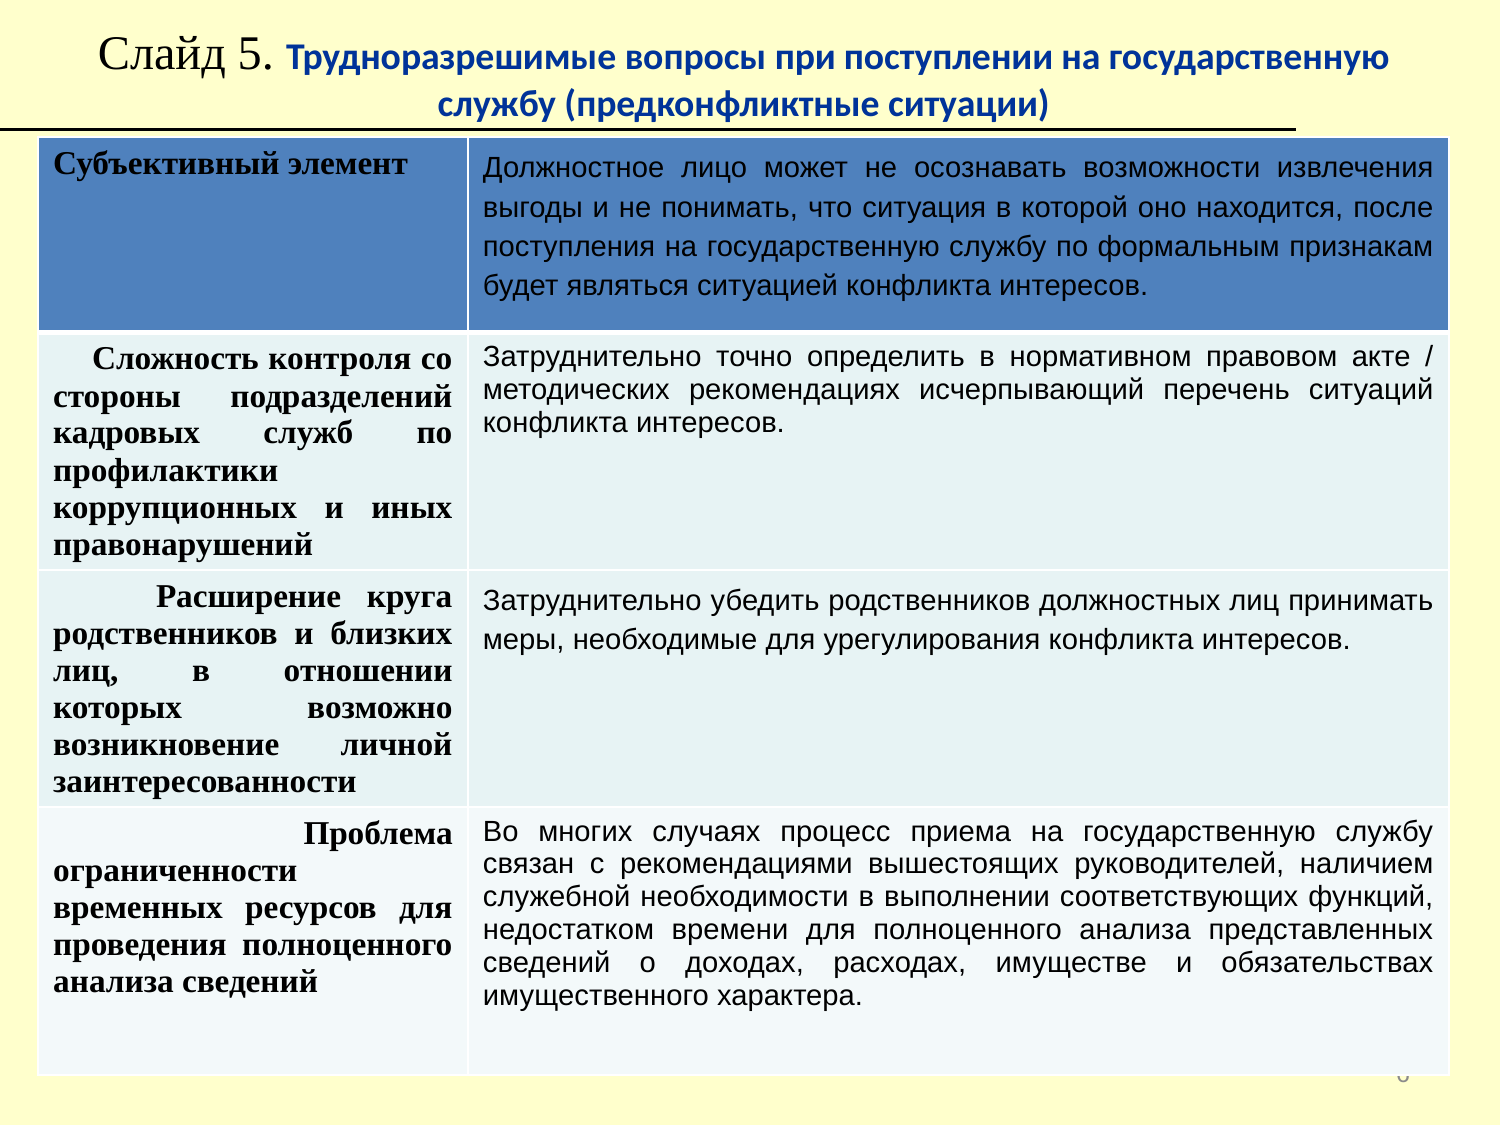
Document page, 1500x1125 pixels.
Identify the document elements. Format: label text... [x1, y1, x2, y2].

table_cell Сложность контроля со стороны подразделений кадровых служб по профилактики коррупционных и иных правонарушений [39, 335, 467, 569]
table_cell Во многих случаях процесс приема на государственную службу связан с рекомендациями вышестоящих руководителей, наличием служебной необходимости в выполнении соответствующих функций, недостатком времени для полноценного анализа представленных сведений о доходах, расходах, имуществе и обязательствах имущественного характера. [469, 808, 1448, 1074]
table_cell Расширение круга родственников и близких лиц, в отношении которых возможно возникновение личной заинтересованности [39, 571, 467, 806]
table_header Субъективный элемент [39, 139, 467, 330]
title Слайд 5. Трудноразрешимые вопросы при поступлении на государственную службу (предконфликтные ситуации) [38, 13, 1450, 132]
table_cell Затруднительно убедить родственников должностных лиц принимать меры, необходимые для урегулирования конфликта интересов. [469, 571, 1448, 806]
slide_number 6 [1074, 1076, 1425, 1103]
table_header Должностное лицо может не осознавать возможности извлечения выгоды и не понимать, что ситуация в которой оно находится, после поступления на государственную службу по формальным признакам будет являться ситуацией конфликта интересов. [469, 138, 1448, 330]
table_cell Проблема ограниченности временных ресурсов для проведения полноценного анализа сведений [39, 808, 467, 1074]
table_cell Затруднительно точно определить в нормативном правовом акте / методических рекомендациях исчерпывающий перечень ситуаций конфликта интересов. [469, 335, 1448, 569]
